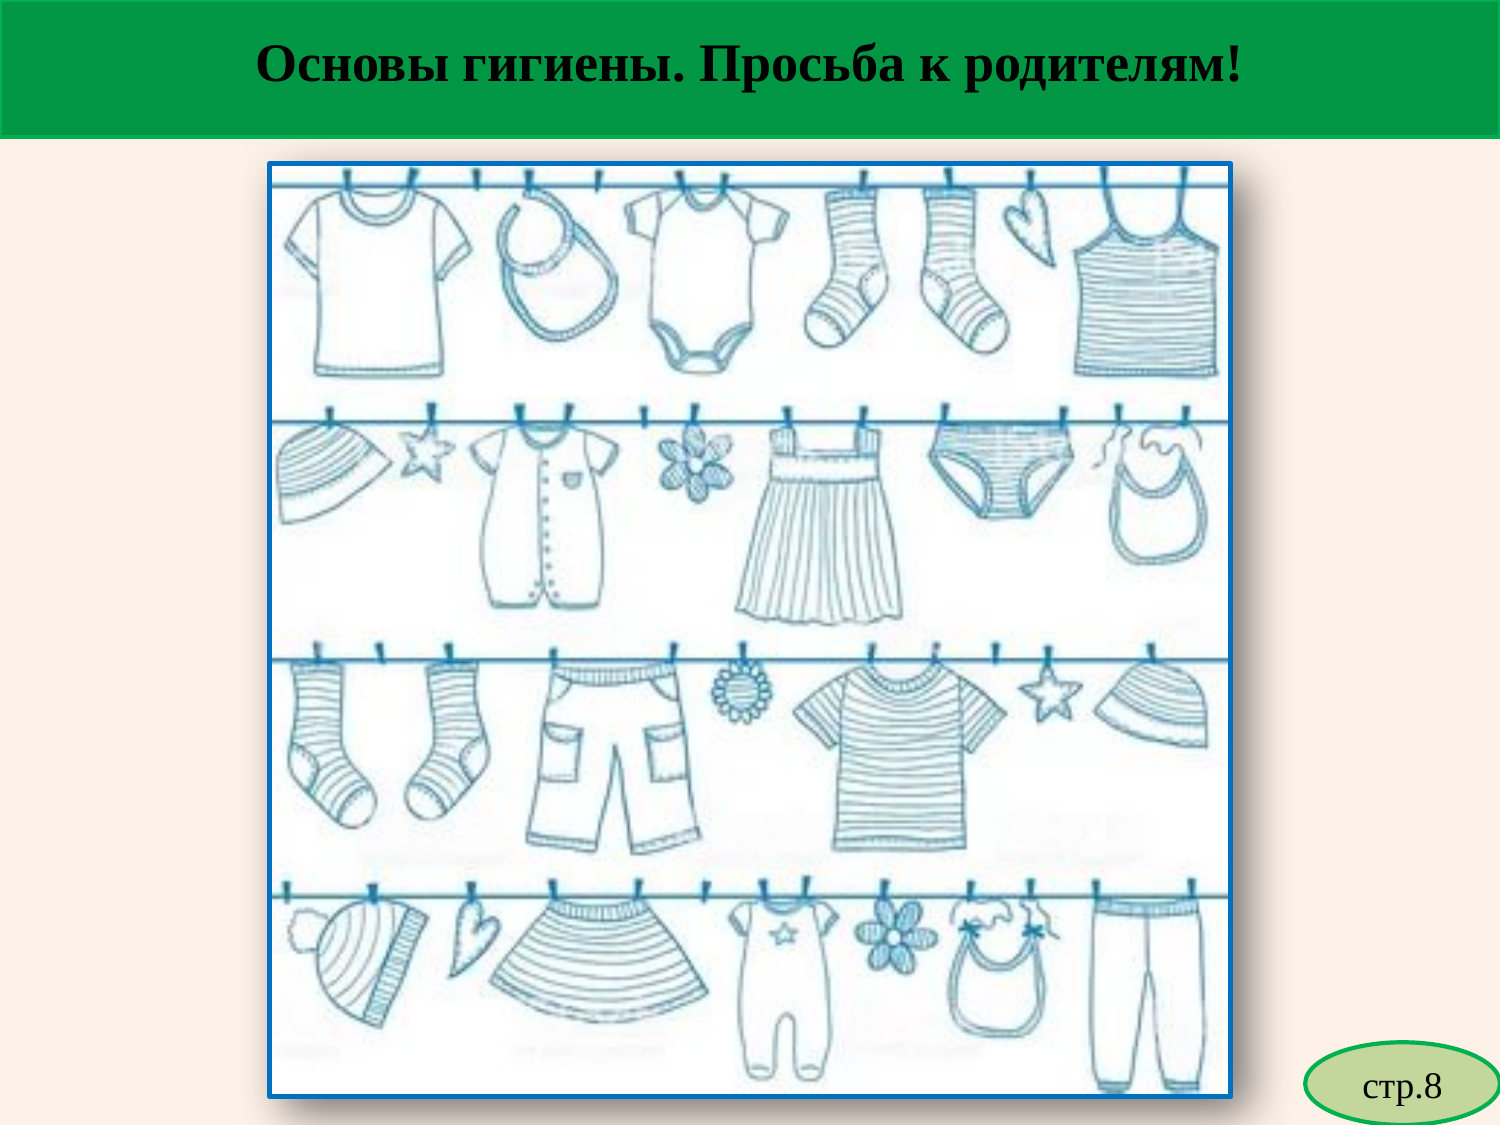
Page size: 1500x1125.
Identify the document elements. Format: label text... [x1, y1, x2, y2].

text_box [0, 0, 1500, 139]
picture [271, 165, 1229, 1095]
text_box Основы гигиены. Просьба к родителям! [72, 19, 1428, 165]
text_box стр.8 [1303, 1040, 1500, 1125]
